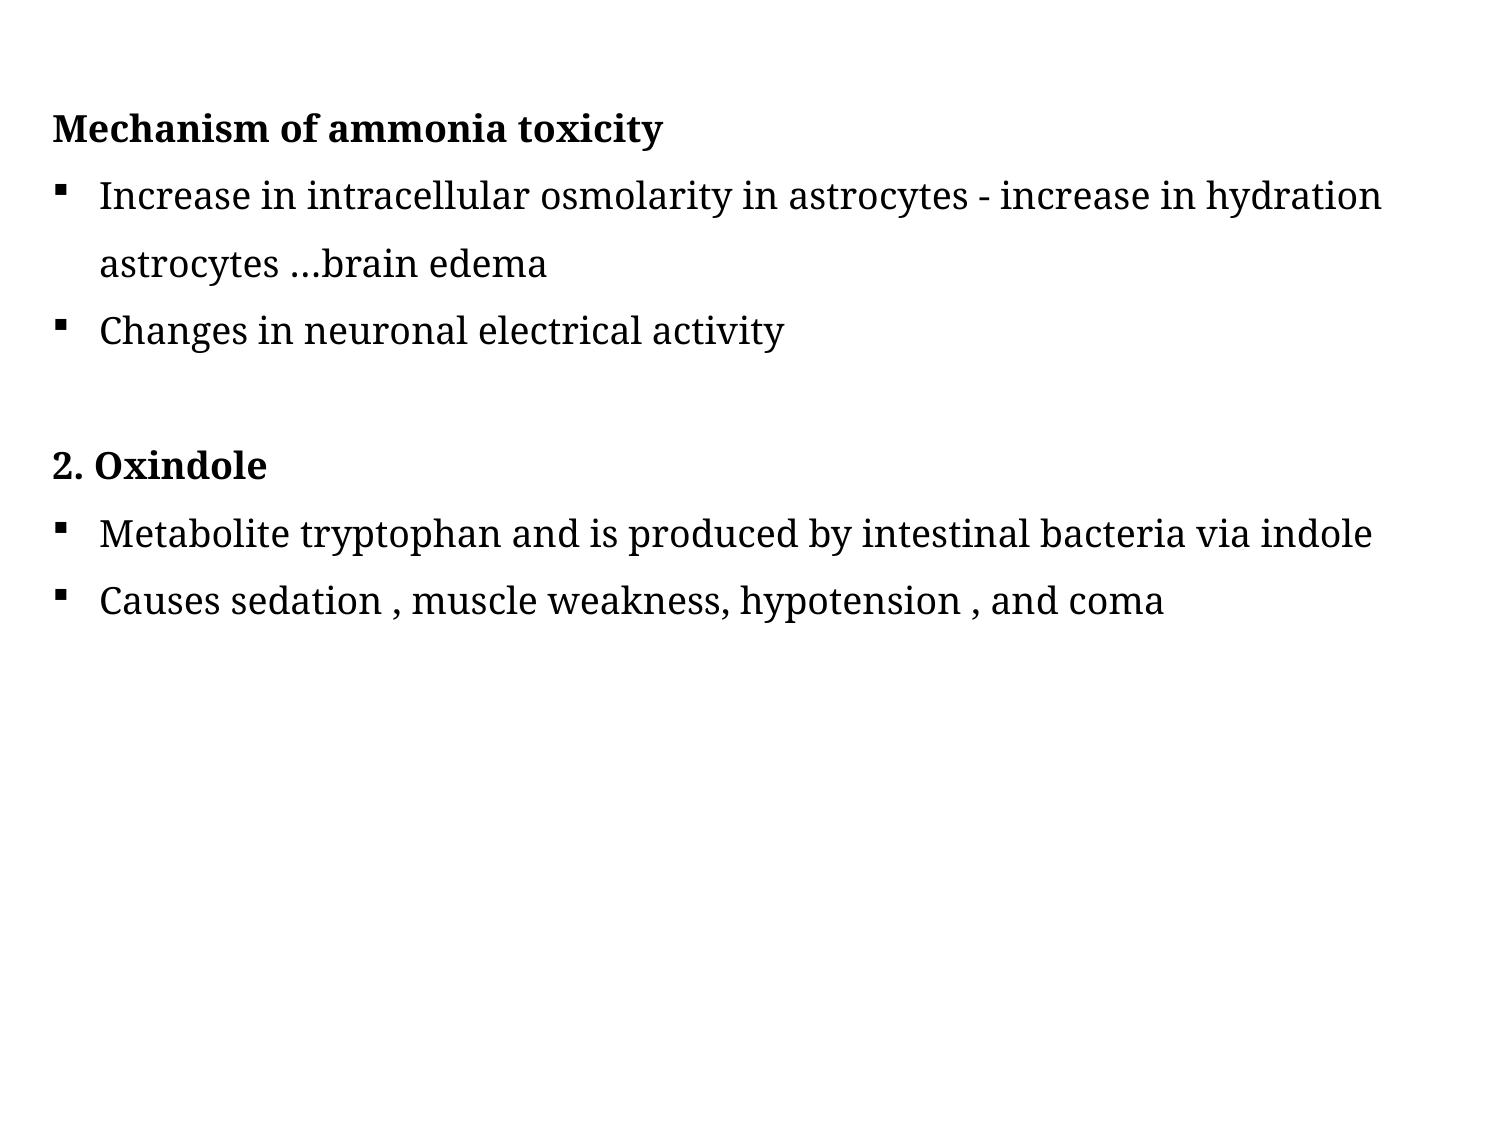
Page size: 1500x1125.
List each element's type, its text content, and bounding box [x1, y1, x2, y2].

text_box Mechanism of ammonia toxicity Increase in intracellular osmolarity in astrocytes - increase in hydration astrocytes …brain edema Changes in neuronal electrical activity 2. Oxindole Metabolite tryptophan and is produced by intestinal bacteria via indole Causes sedation , muscle weakness, hypotension , and coma [37, 75, 1463, 698]
